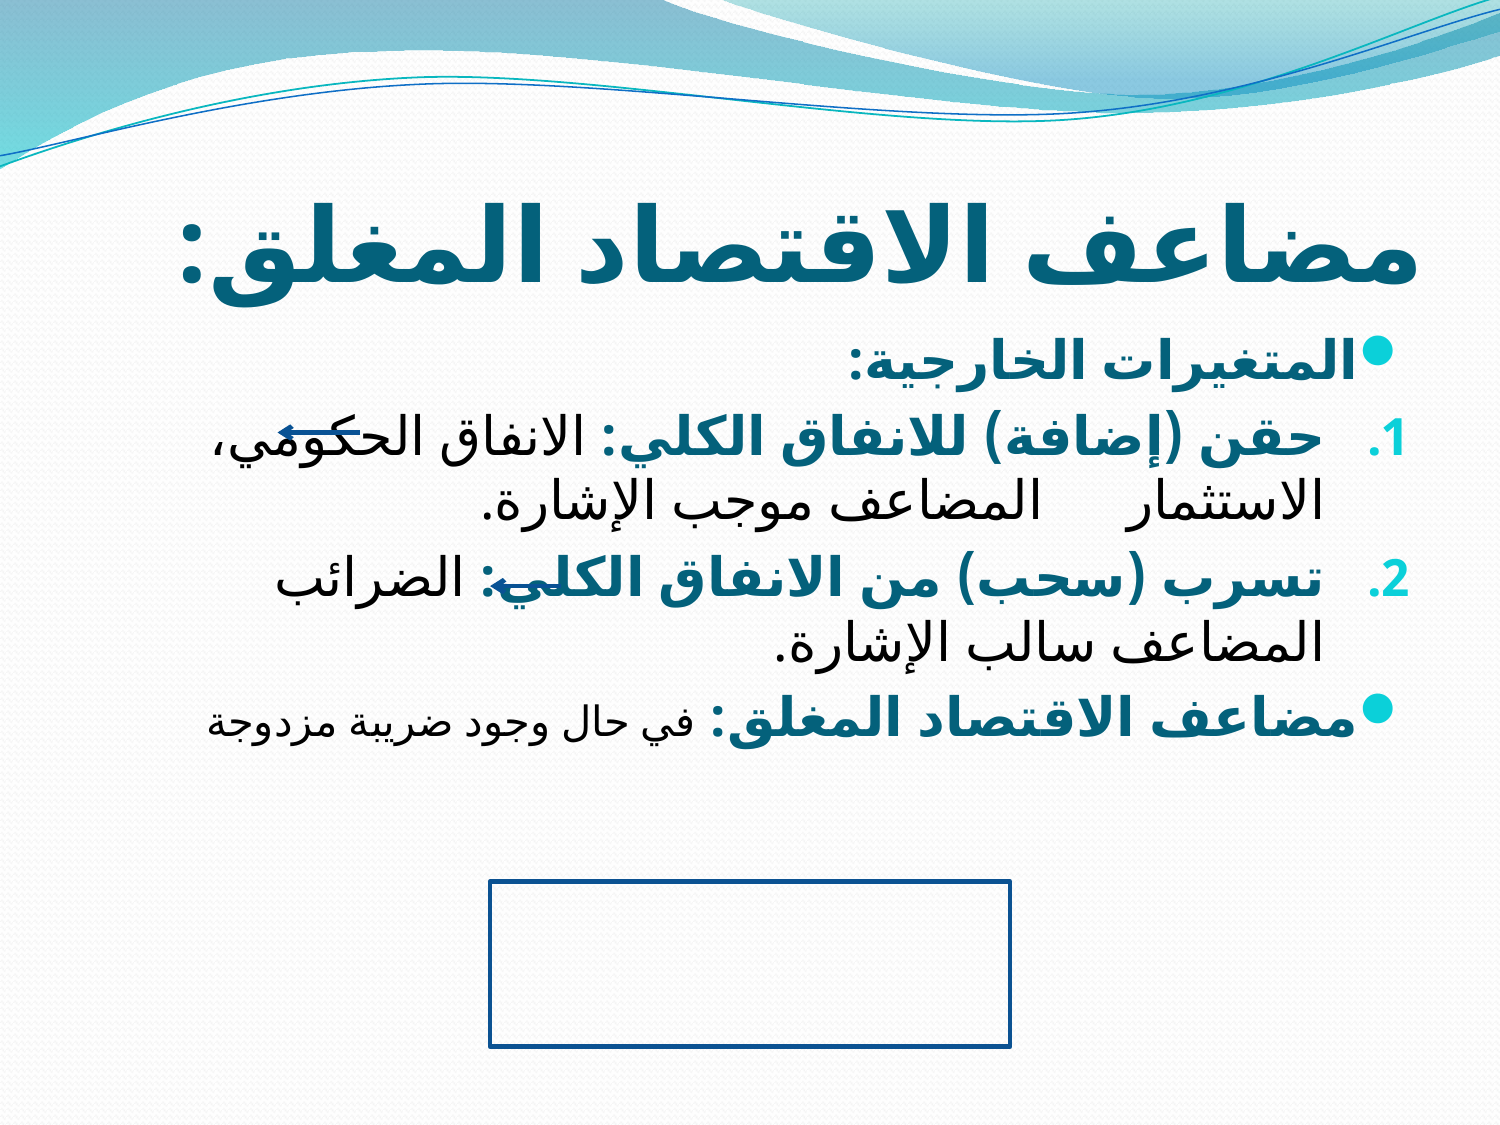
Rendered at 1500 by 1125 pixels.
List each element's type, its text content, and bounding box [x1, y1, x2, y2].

footer [437, 1042, 988, 1103]
title مضاعف الاقتصاد المغلق: [75, 115, 1425, 303]
text_box [488, 879, 1012, 1049]
